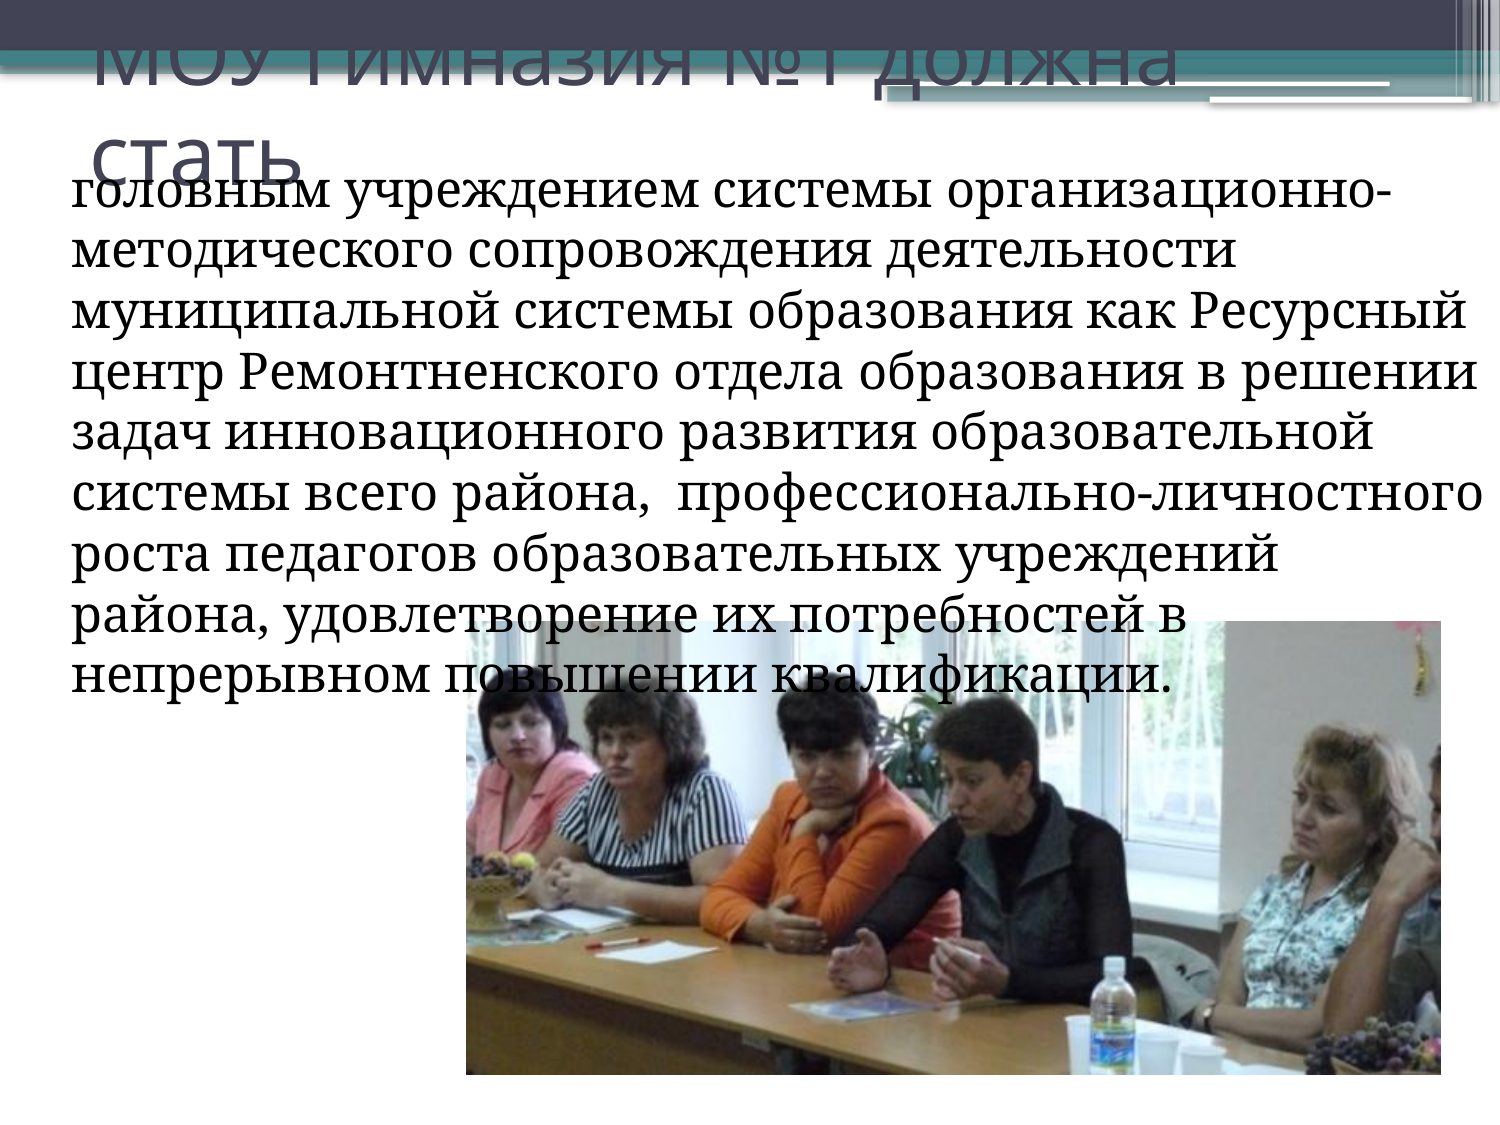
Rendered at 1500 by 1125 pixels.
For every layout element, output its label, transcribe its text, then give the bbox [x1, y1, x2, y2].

list головным учреждением системы организационно-методического сопровождения деятельности муниципальной системы образования как Ресурсный центр Ремонтненского отдела образования в решении задач инновационного развития образовательной системы всего района, профессионально-личностного роста педагогов образовательных учреждений района, удовлетворение их потребностей в непрерывном повышении квалификации. [0, 149, 1500, 728]
picture [466, 621, 1442, 1075]
title МОУ Гимназия №1 должна стать [75, 30, 1425, 149]
